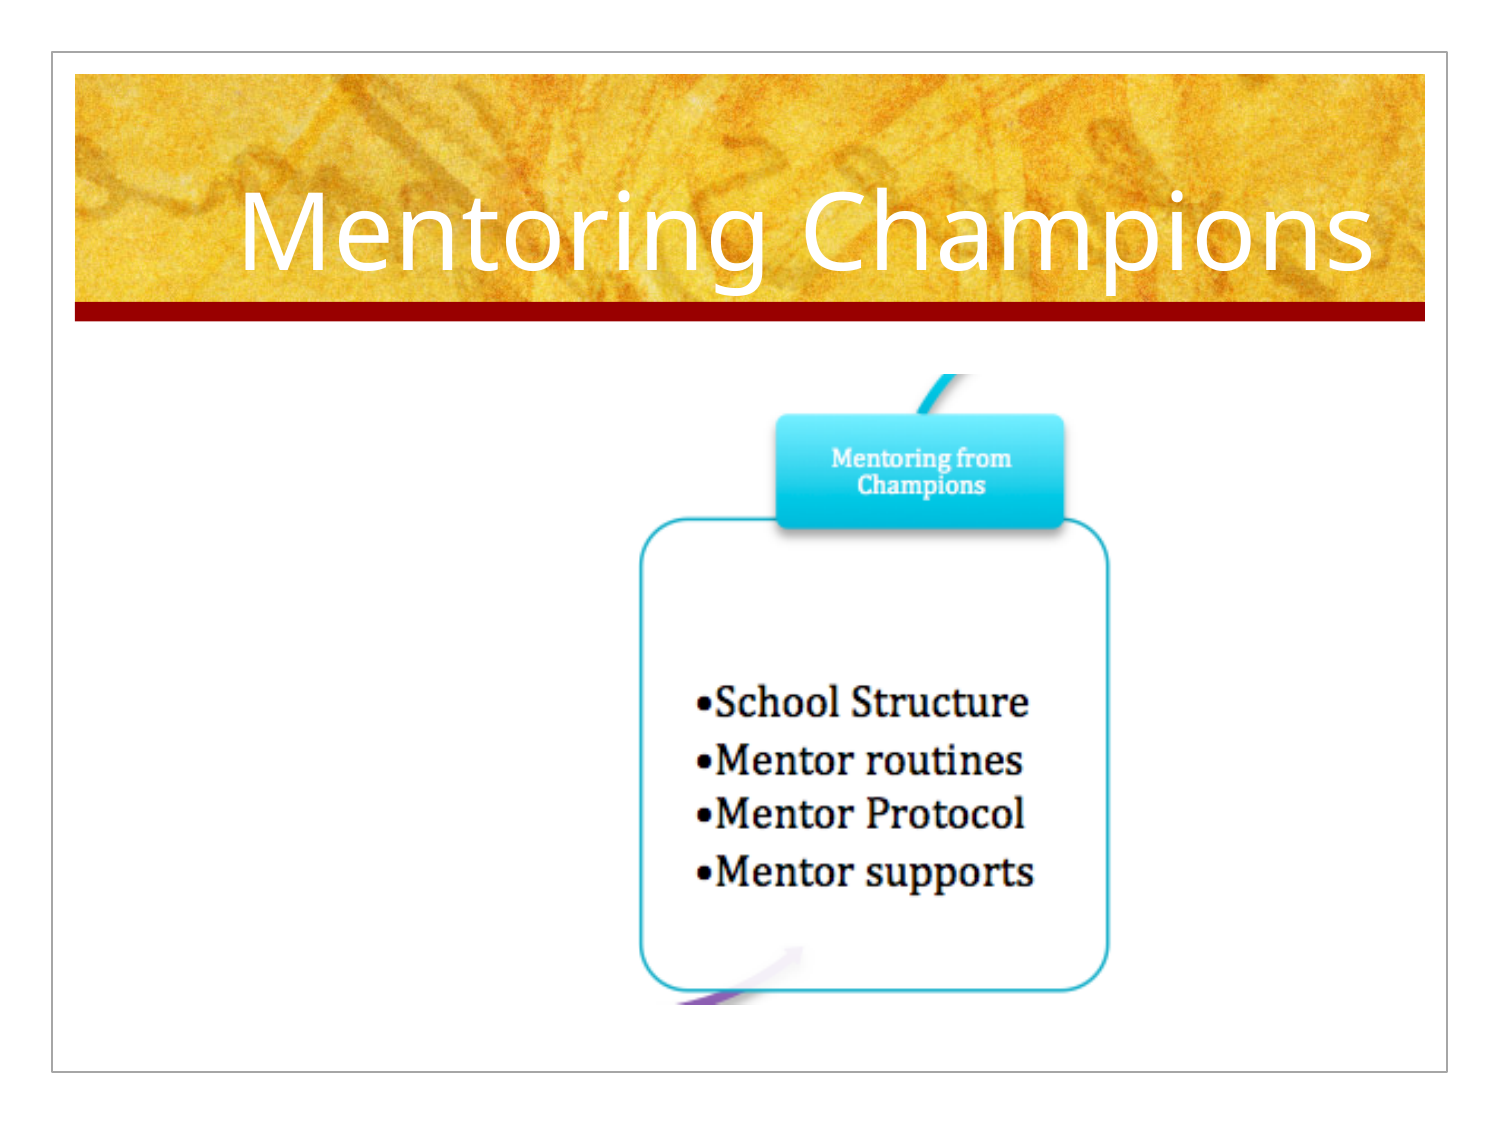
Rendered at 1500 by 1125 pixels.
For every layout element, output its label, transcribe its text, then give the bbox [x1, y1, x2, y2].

title Mentoring Champions [108, 74, 1392, 292]
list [374, 374, 1393, 1006]
picture [75, 74, 1425, 301]
